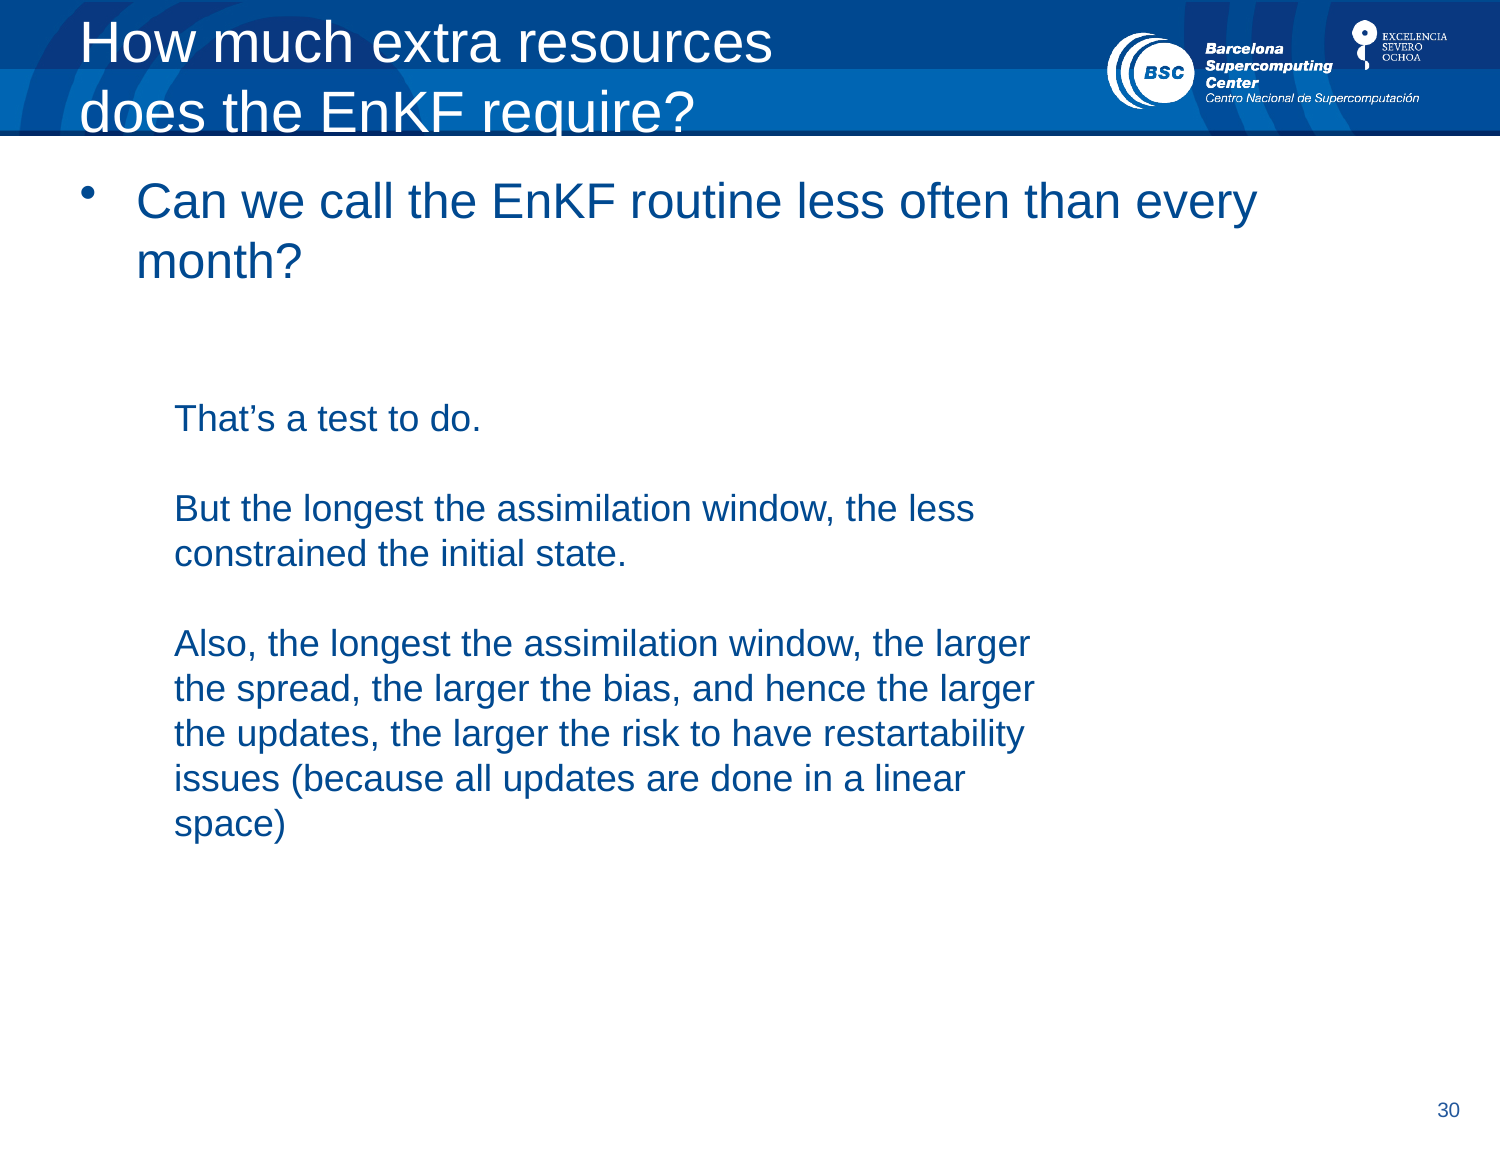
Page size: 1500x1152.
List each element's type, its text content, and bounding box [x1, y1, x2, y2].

list Can we call the EnKF routine less often than every month? [64, 161, 1432, 1068]
picture [0, 0, 1500, 136]
text_box That’s a test to do. But the longest the assimilation window, the less constrained the initial state. Also, the longest the assimilation window, the larger the spread, the larger the bias, and hence the larger the updates, the larger the risk to have restartability issues (because all updates are done in a linear space) [159, 386, 1058, 897]
title How much extra resources does the EnKF require? [65, 0, 869, 112]
